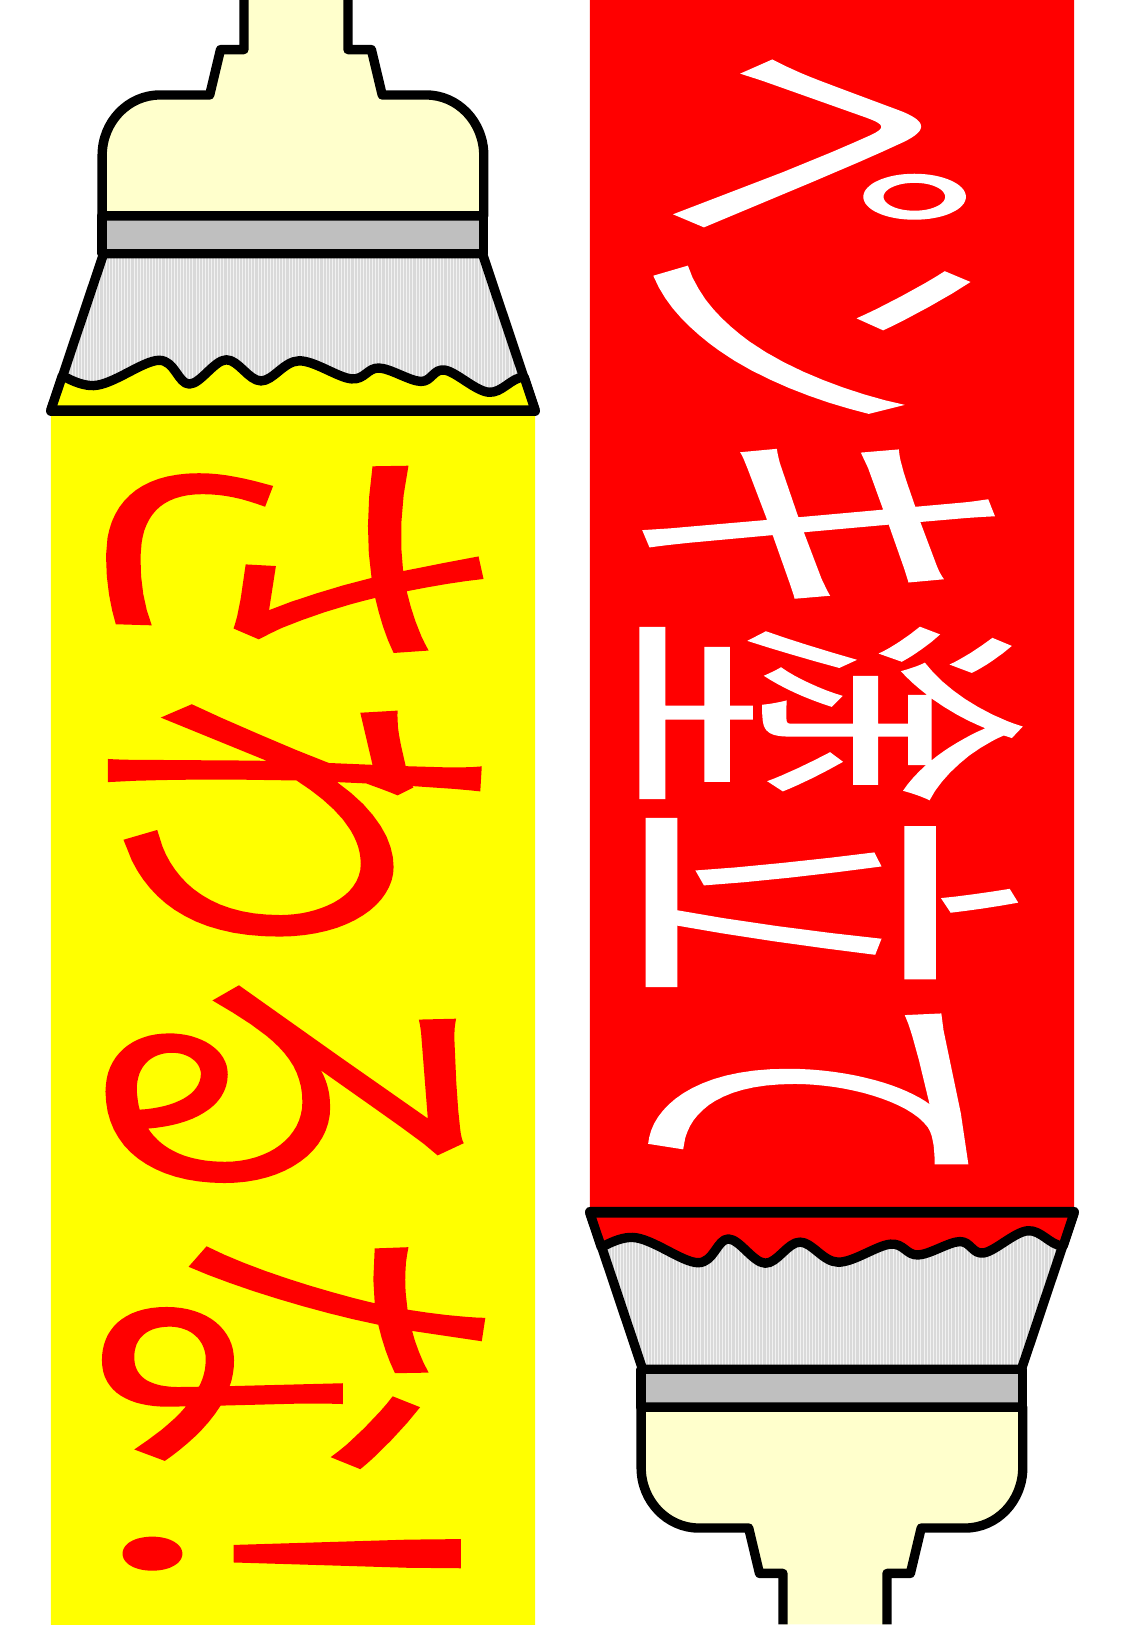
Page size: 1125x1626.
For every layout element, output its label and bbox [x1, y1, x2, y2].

text_box [0, 299, 1125, 1324]
